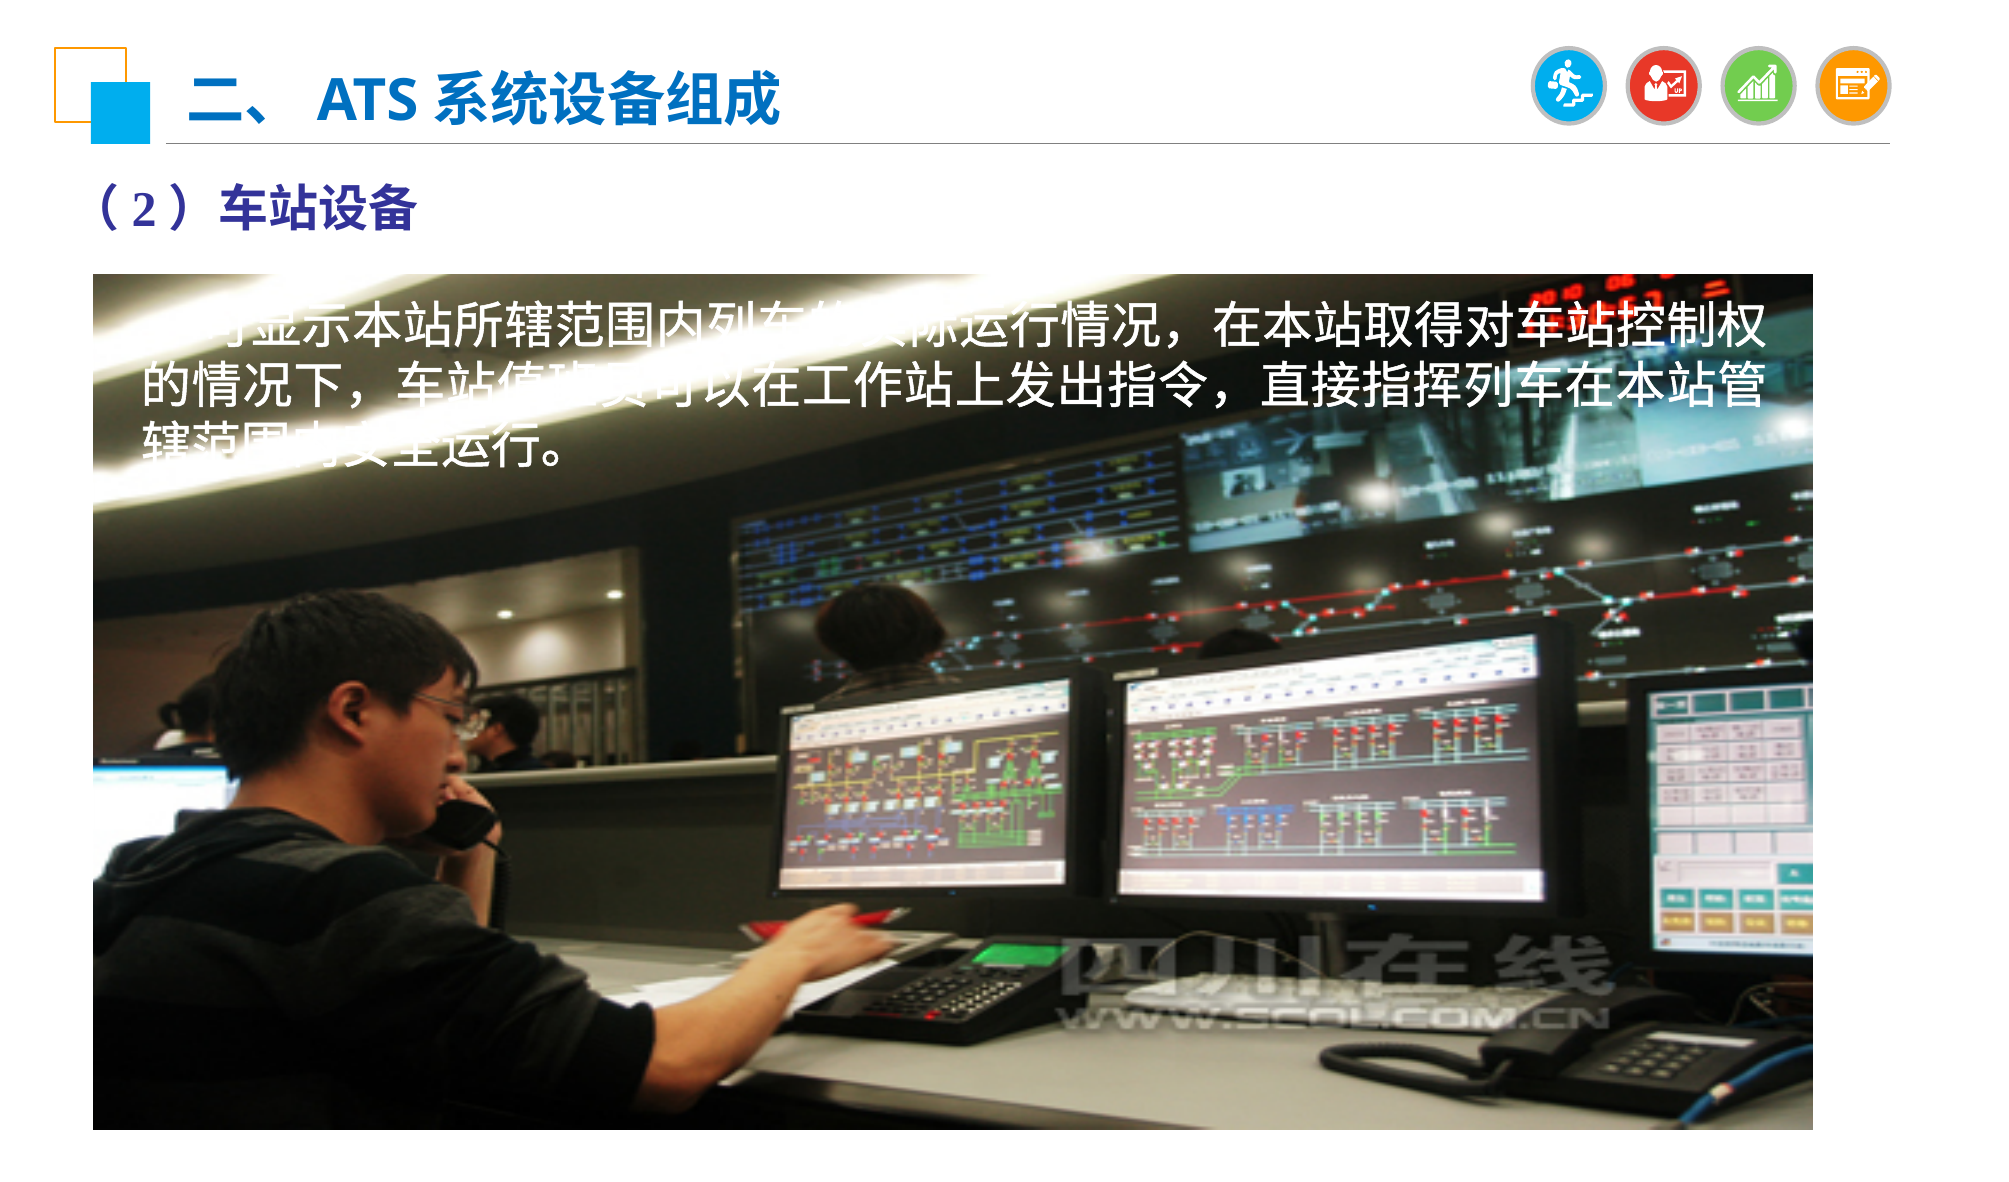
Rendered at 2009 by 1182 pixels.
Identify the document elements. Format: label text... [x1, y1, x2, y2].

text_box 二、ATS系统设备组成 [165, 51, 803, 142]
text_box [93, 273, 1813, 1130]
text_box （2）车站设备 [54, 168, 1415, 244]
